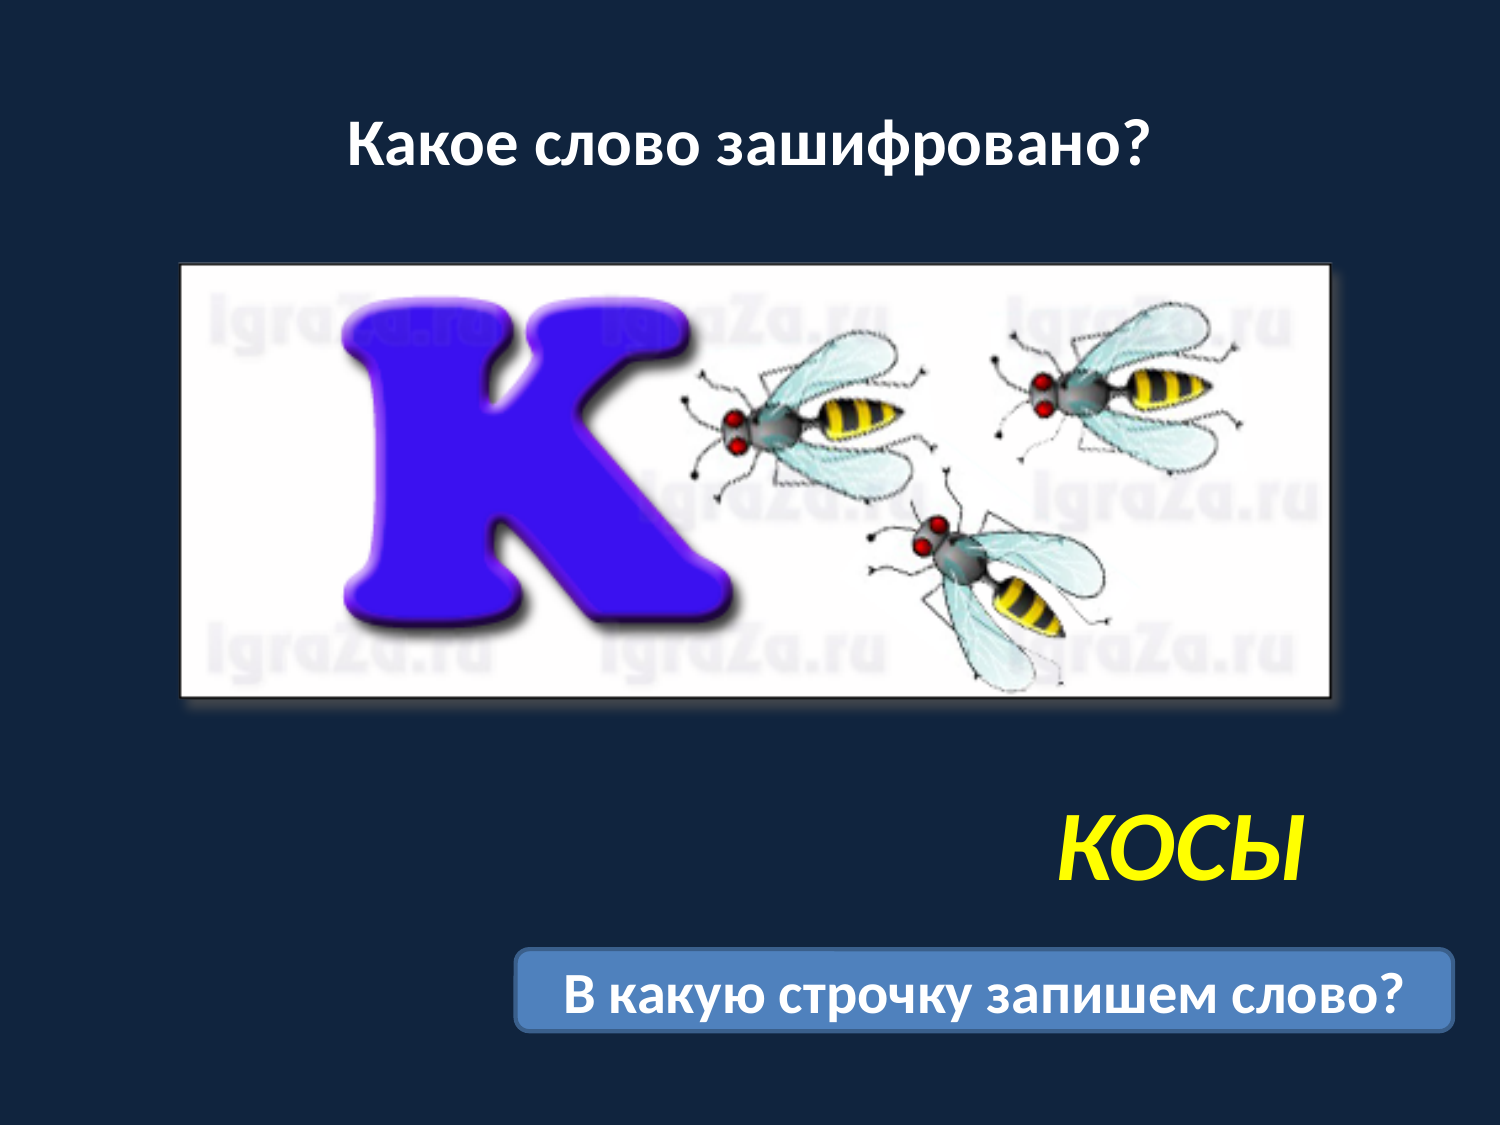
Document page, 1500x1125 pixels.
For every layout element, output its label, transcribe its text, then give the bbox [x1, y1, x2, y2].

list КОСЫ [972, 773, 1414, 923]
picture [140, 234, 1372, 727]
title Какое слово зашифровано? [75, 45, 1425, 233]
text_box В какую строчку запишем слово? [513, 947, 1456, 1034]
